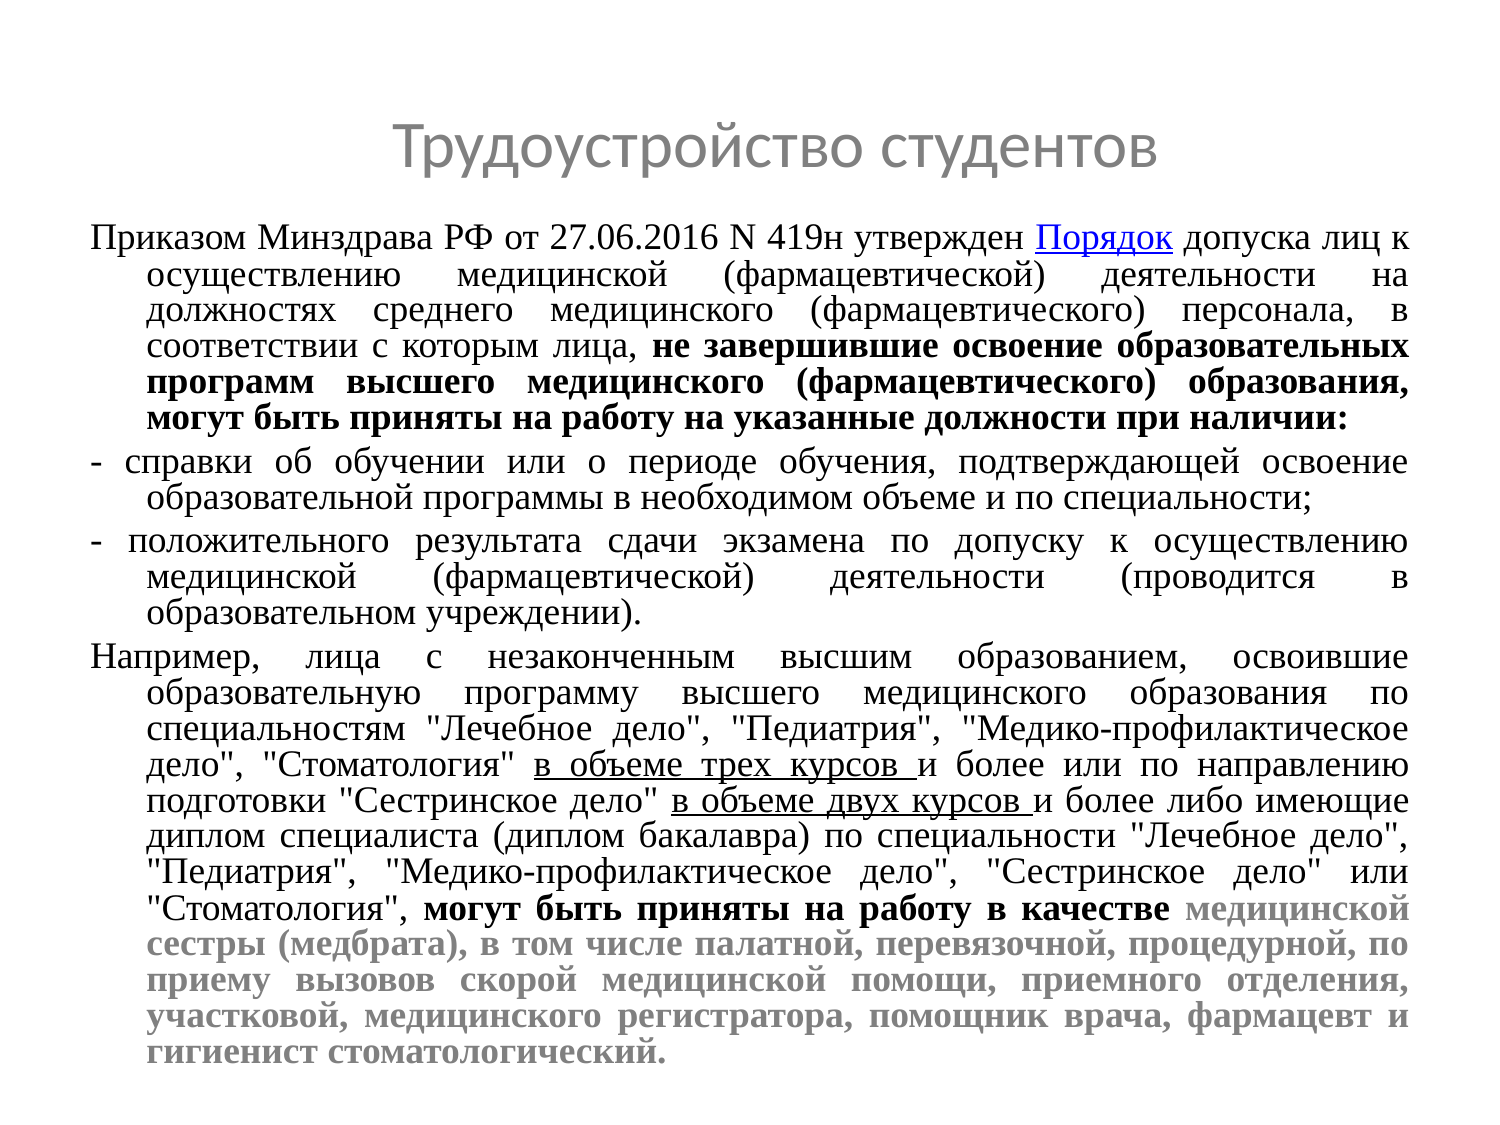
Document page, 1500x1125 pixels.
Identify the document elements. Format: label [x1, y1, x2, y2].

title [127, 92, 1426, 190]
list [75, 213, 1425, 1087]
